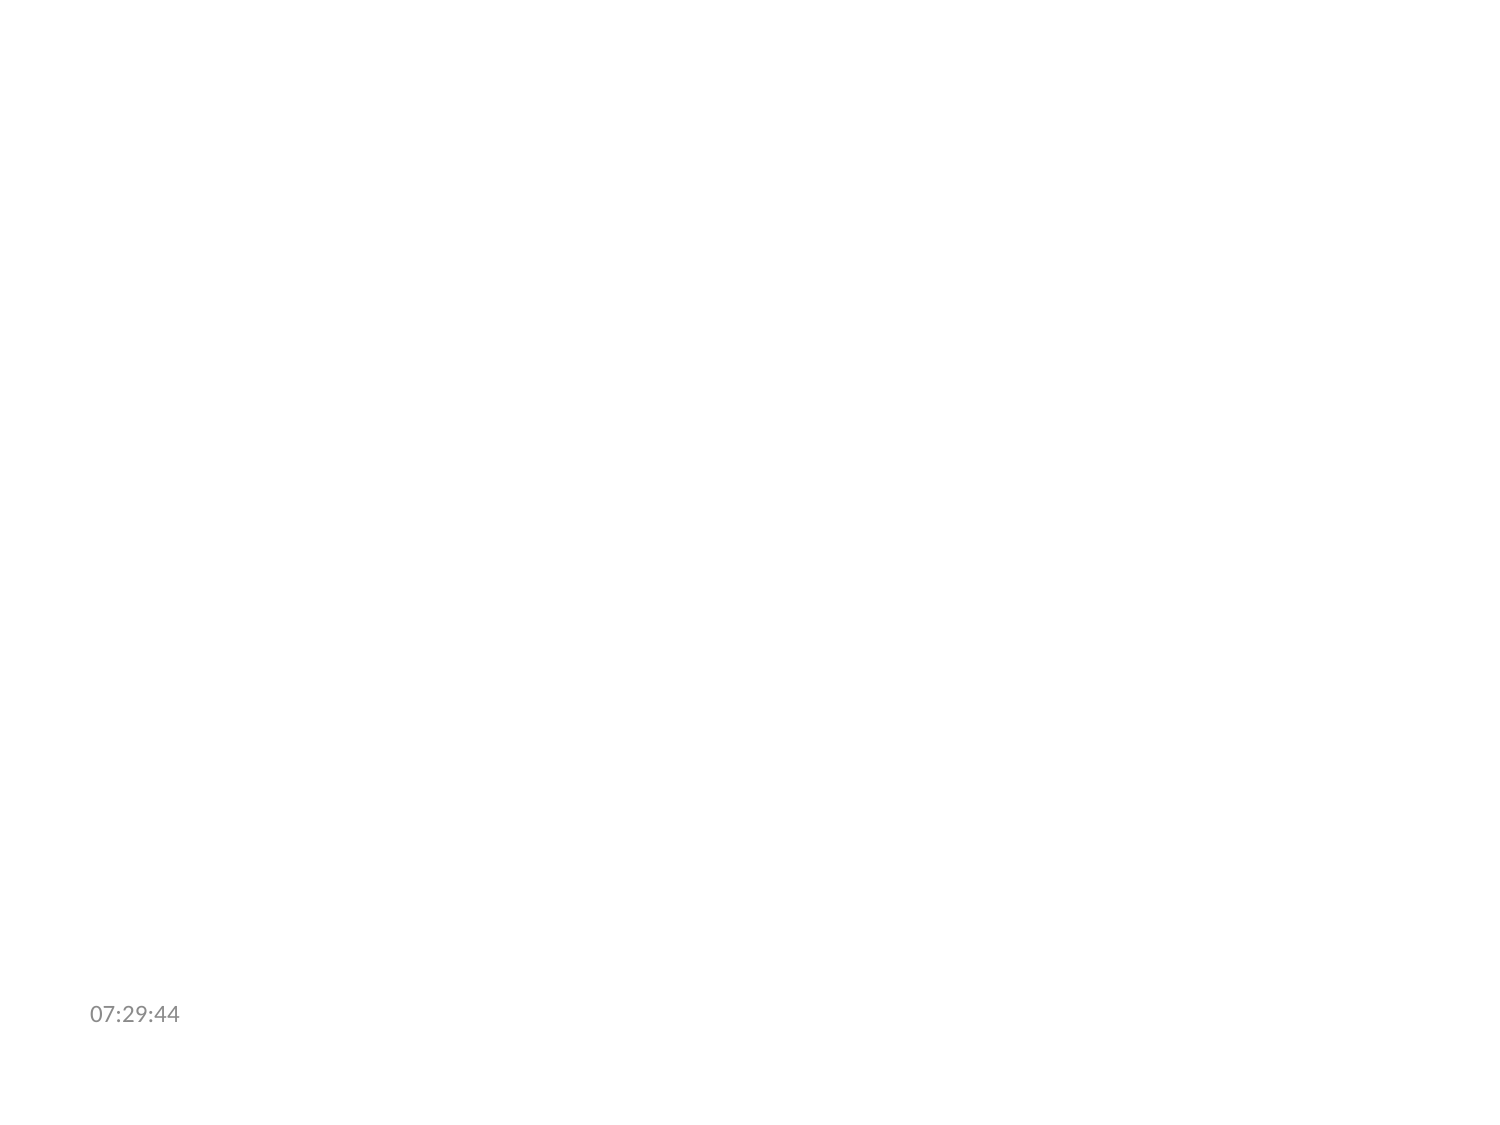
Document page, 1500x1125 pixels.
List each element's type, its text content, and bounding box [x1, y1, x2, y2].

text_box 15:35:09 [75, 982, 425, 1043]
